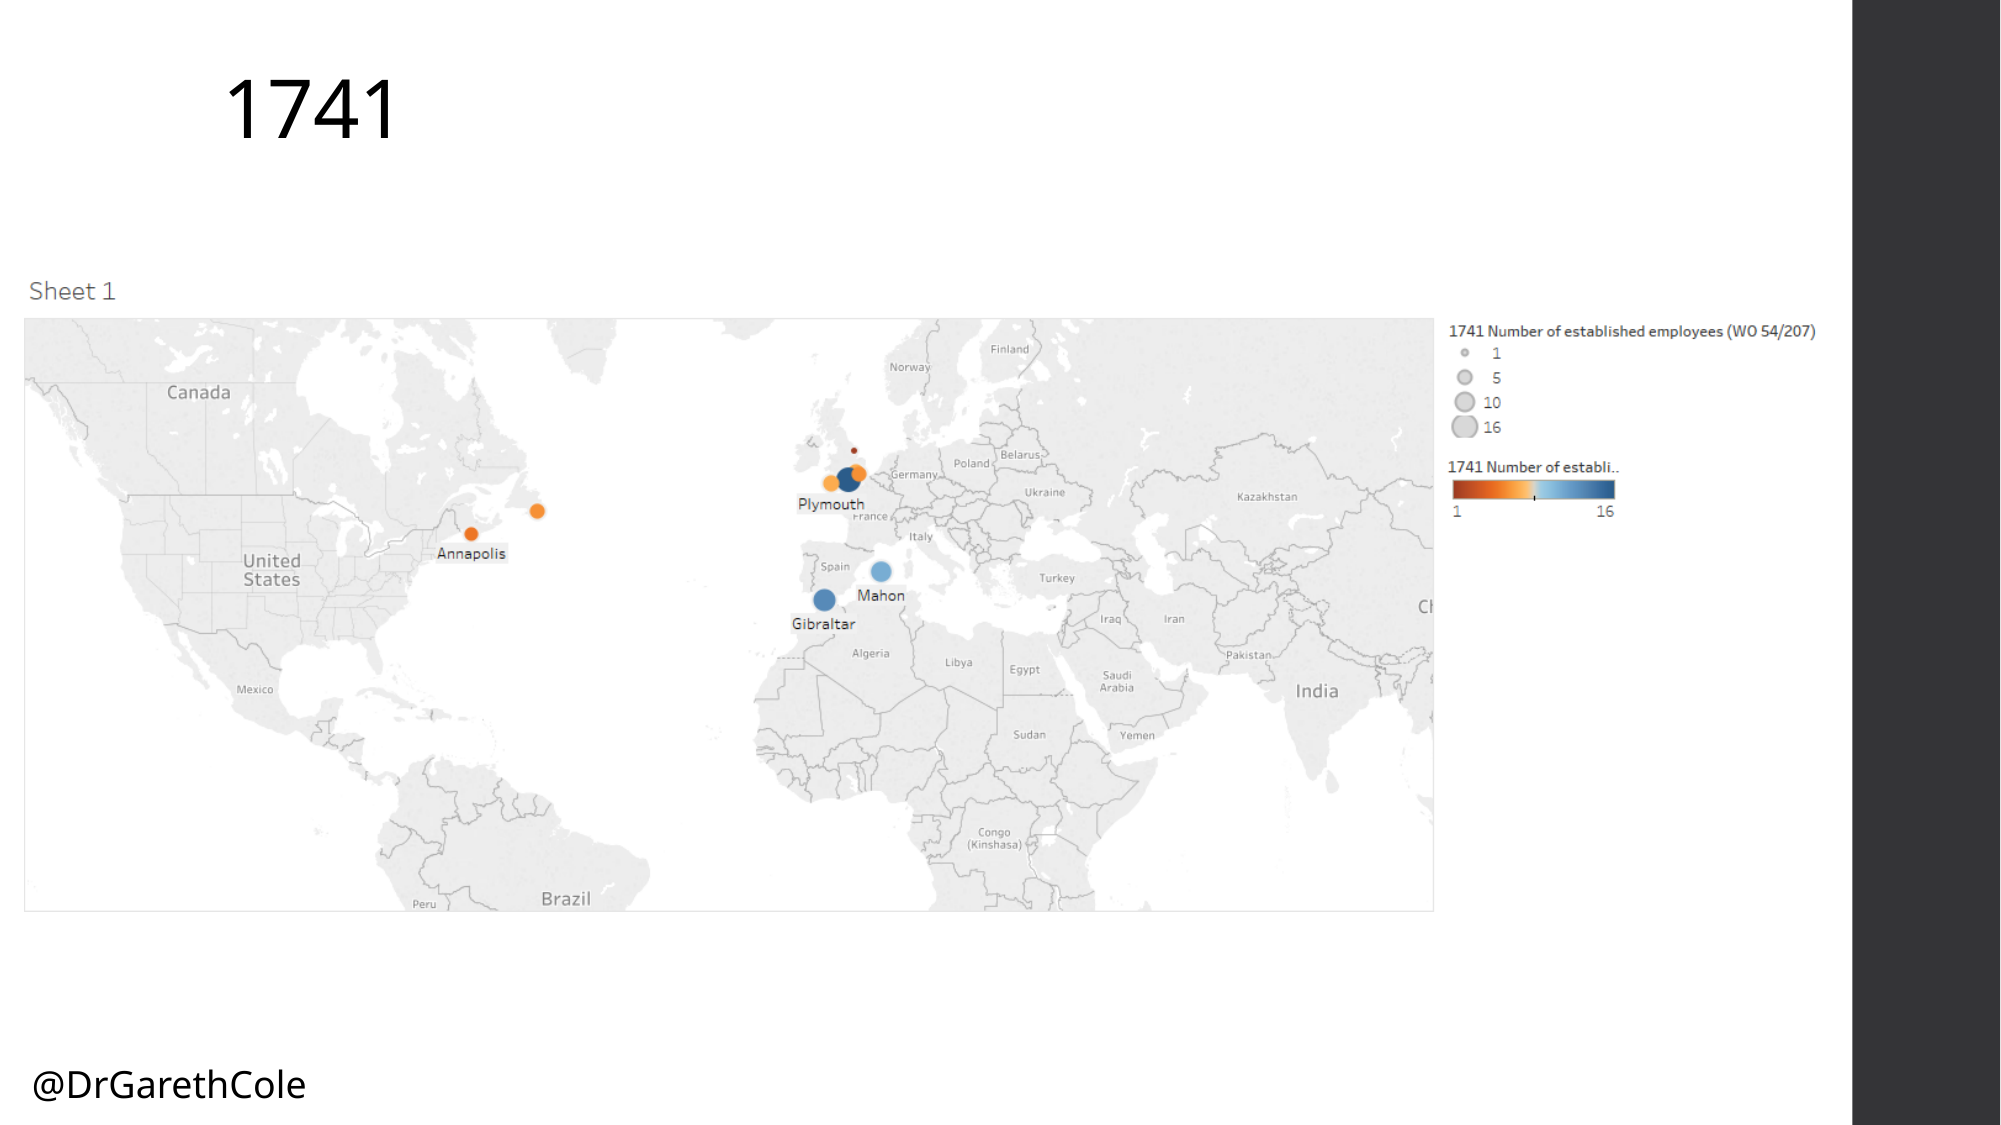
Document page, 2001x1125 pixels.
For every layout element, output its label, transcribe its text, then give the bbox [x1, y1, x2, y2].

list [23, 265, 1821, 913]
text_box @DrGarethCole [17, 1053, 329, 1114]
title 1741 [206, 60, 1797, 164]
